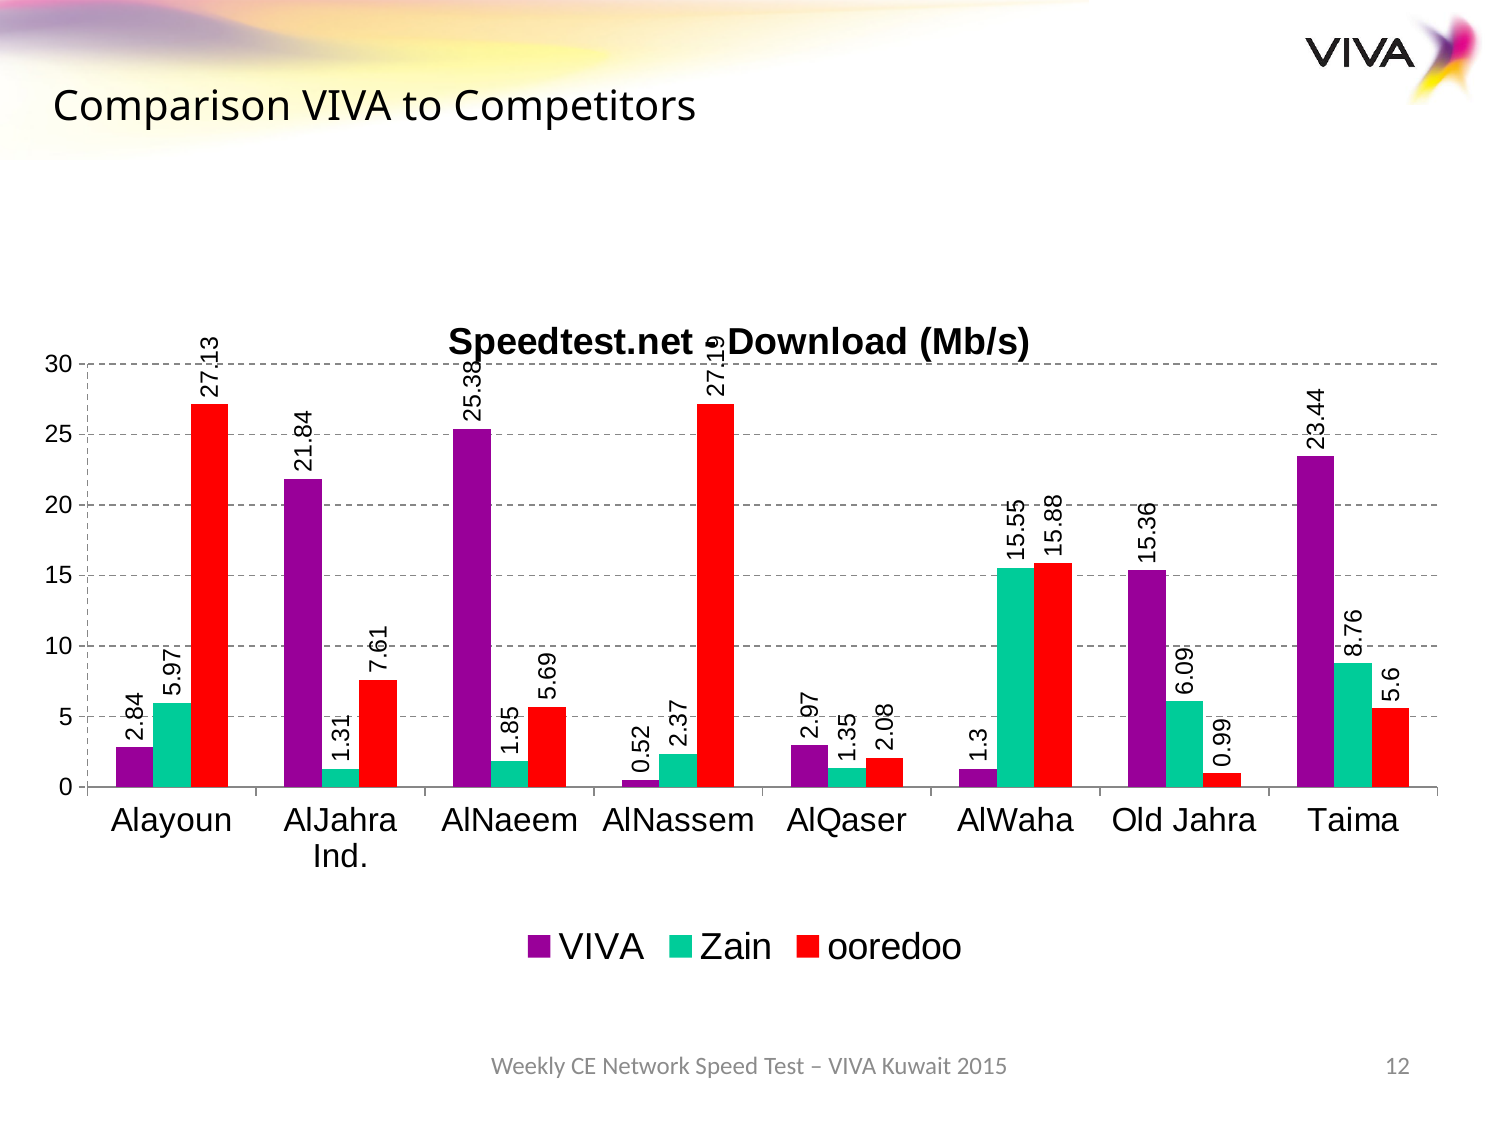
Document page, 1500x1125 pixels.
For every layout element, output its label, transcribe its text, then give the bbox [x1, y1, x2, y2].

text_box Comparison VIVA to Competitors [37, 24, 1278, 184]
picture [0, 0, 1089, 160]
chart [27, 287, 1463, 976]
text_box Weekly CE Network Speed Test – VIVA Kuwait 2015 [205, 1042, 1074, 1103]
picture [1300, 12, 1485, 105]
text_box 12 [1074, 1042, 1425, 1103]
